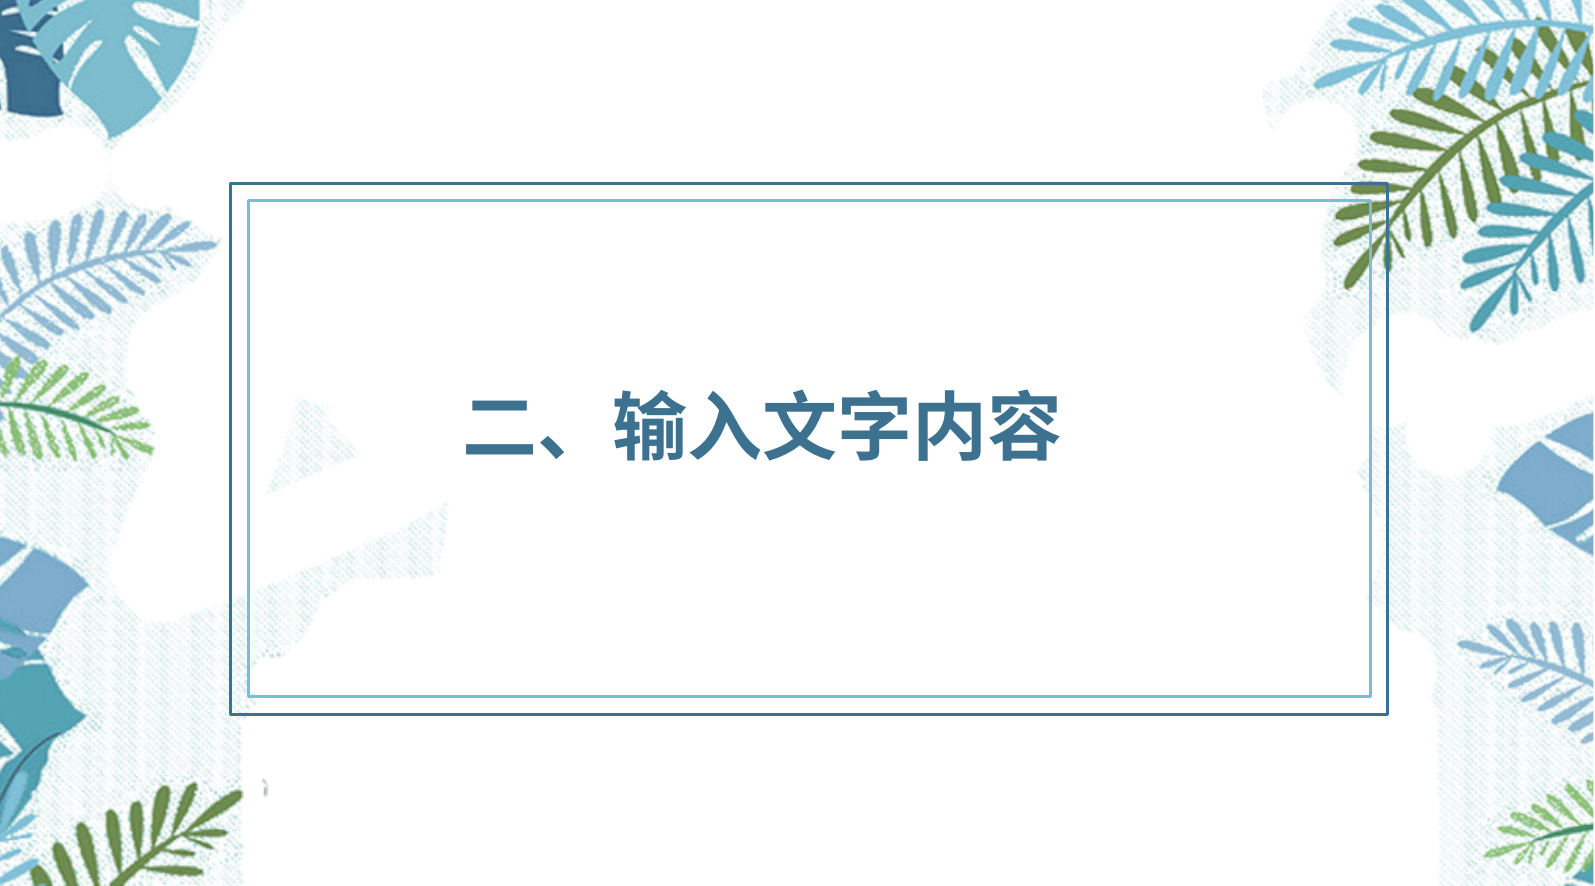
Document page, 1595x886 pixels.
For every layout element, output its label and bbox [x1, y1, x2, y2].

text_box [229, 182, 1389, 716]
picture [0, 0, 1594, 886]
text_box [247, 199, 1371, 698]
